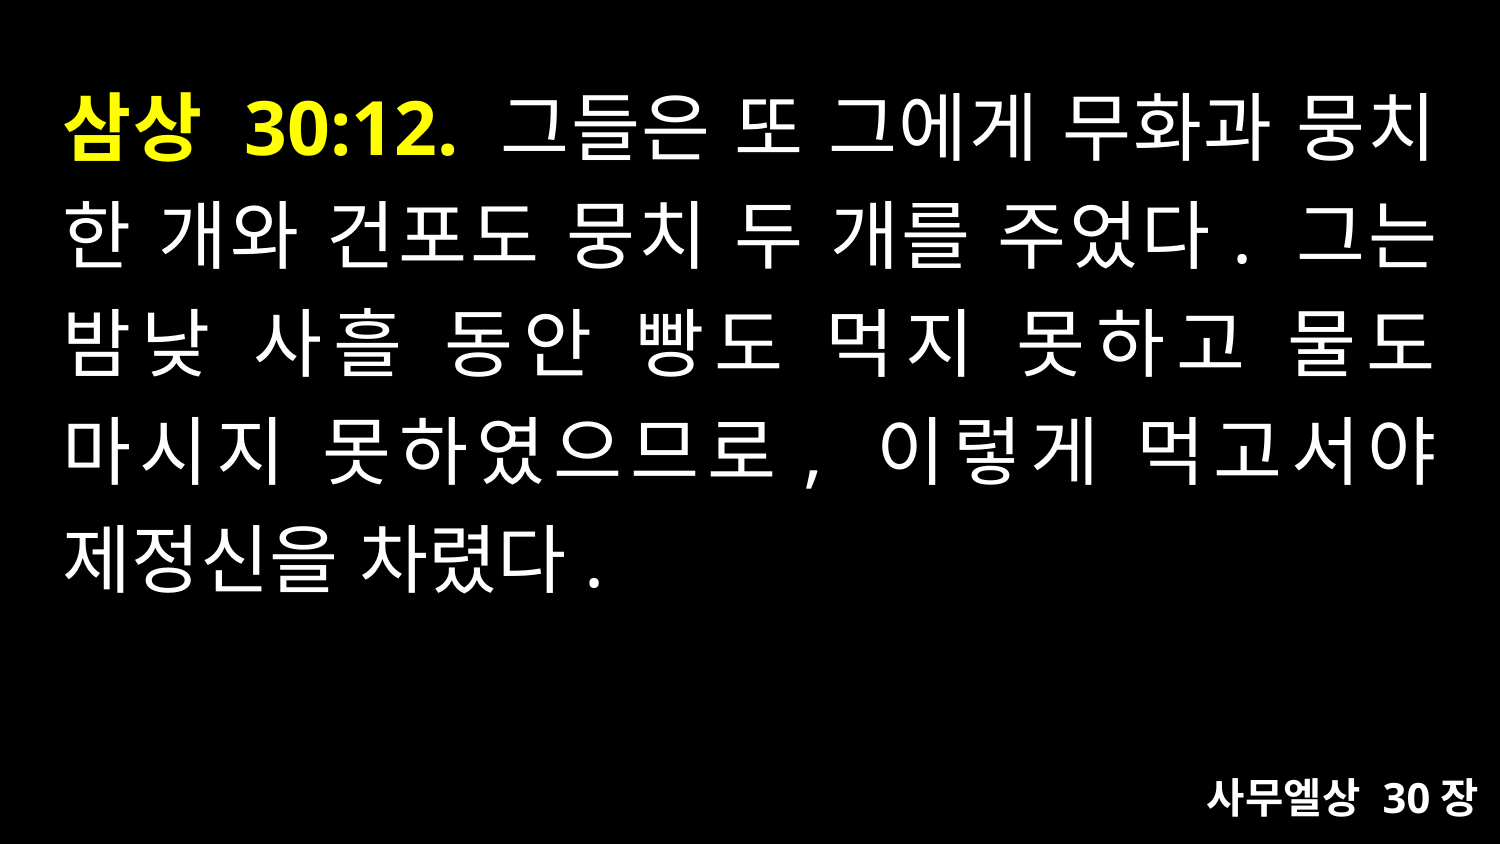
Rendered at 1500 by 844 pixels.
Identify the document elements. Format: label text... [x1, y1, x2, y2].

subtitle 사무엘상 30장 [916, 770, 1500, 844]
title 삼상 30:12. 그들은 또 그에게 무화과 뭉치 한 개와 건포도 뭉치 두 개를 주었다. 그는 밤낮 사흘 동안 빵도 먹지 못하고 물도 마시지 못하였으므로, 이렇게 먹고서야 제정신을 차렸다. [0, 0, 1500, 844]
